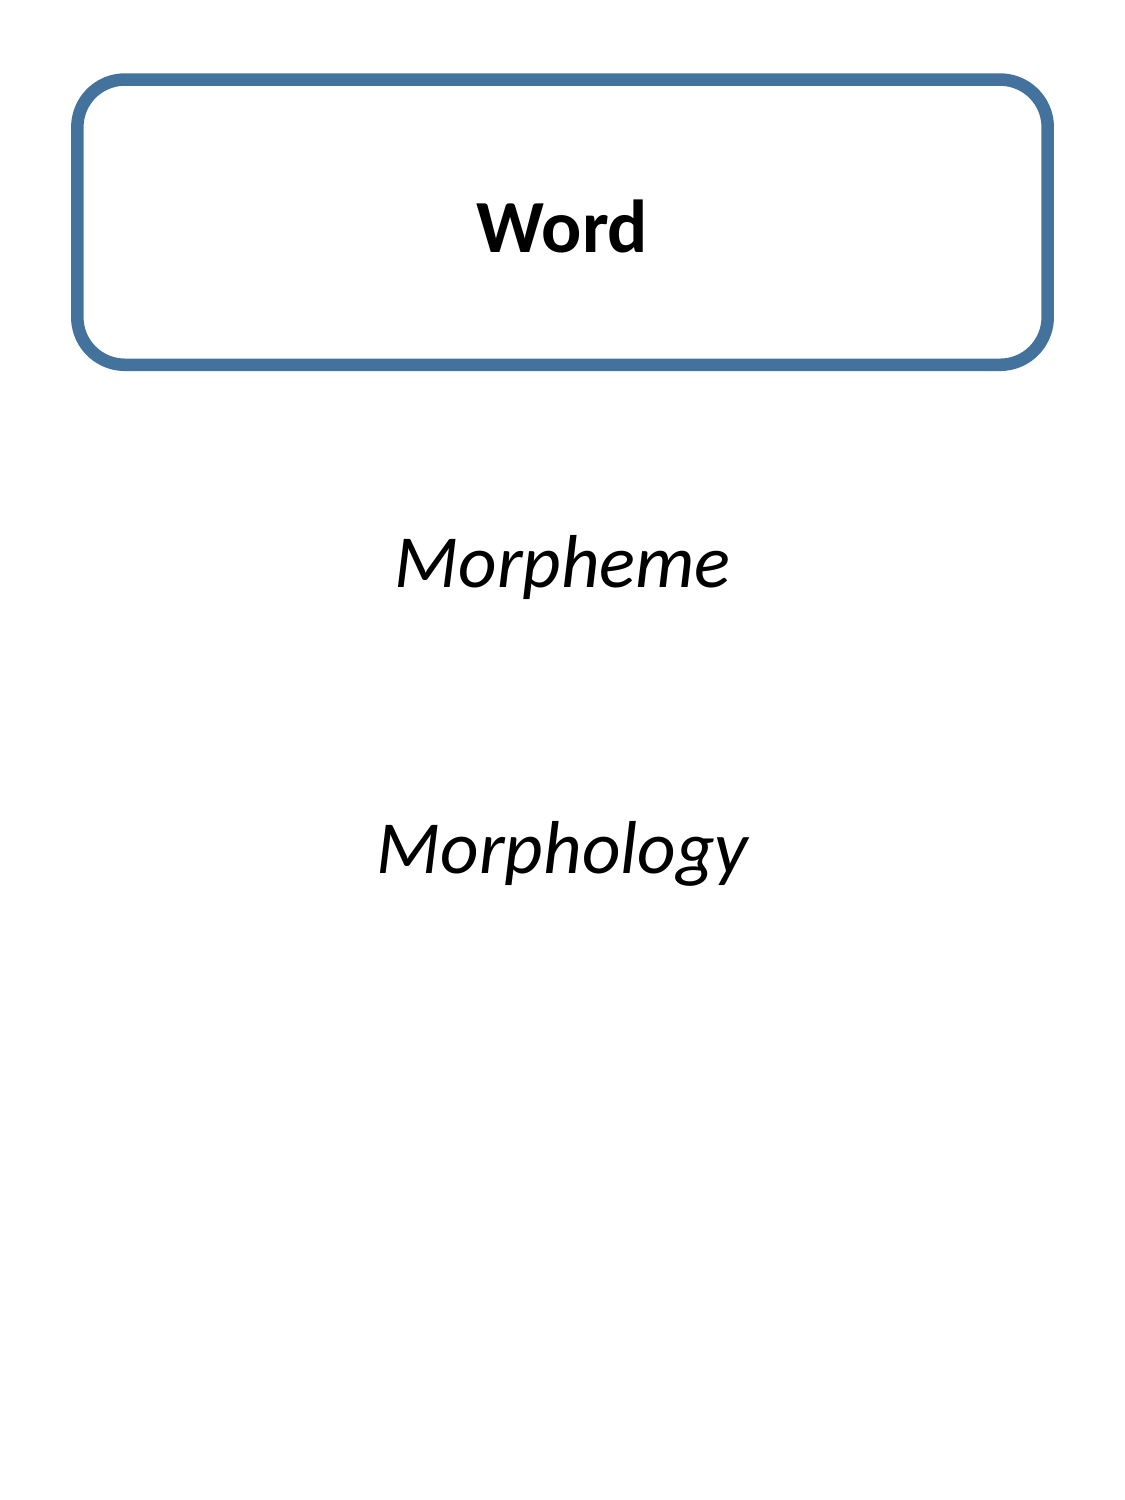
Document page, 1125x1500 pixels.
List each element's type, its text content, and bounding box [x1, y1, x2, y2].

text_box Word [76, 78, 1049, 366]
list Morpheme Morphology [77, 399, 1048, 1352]
